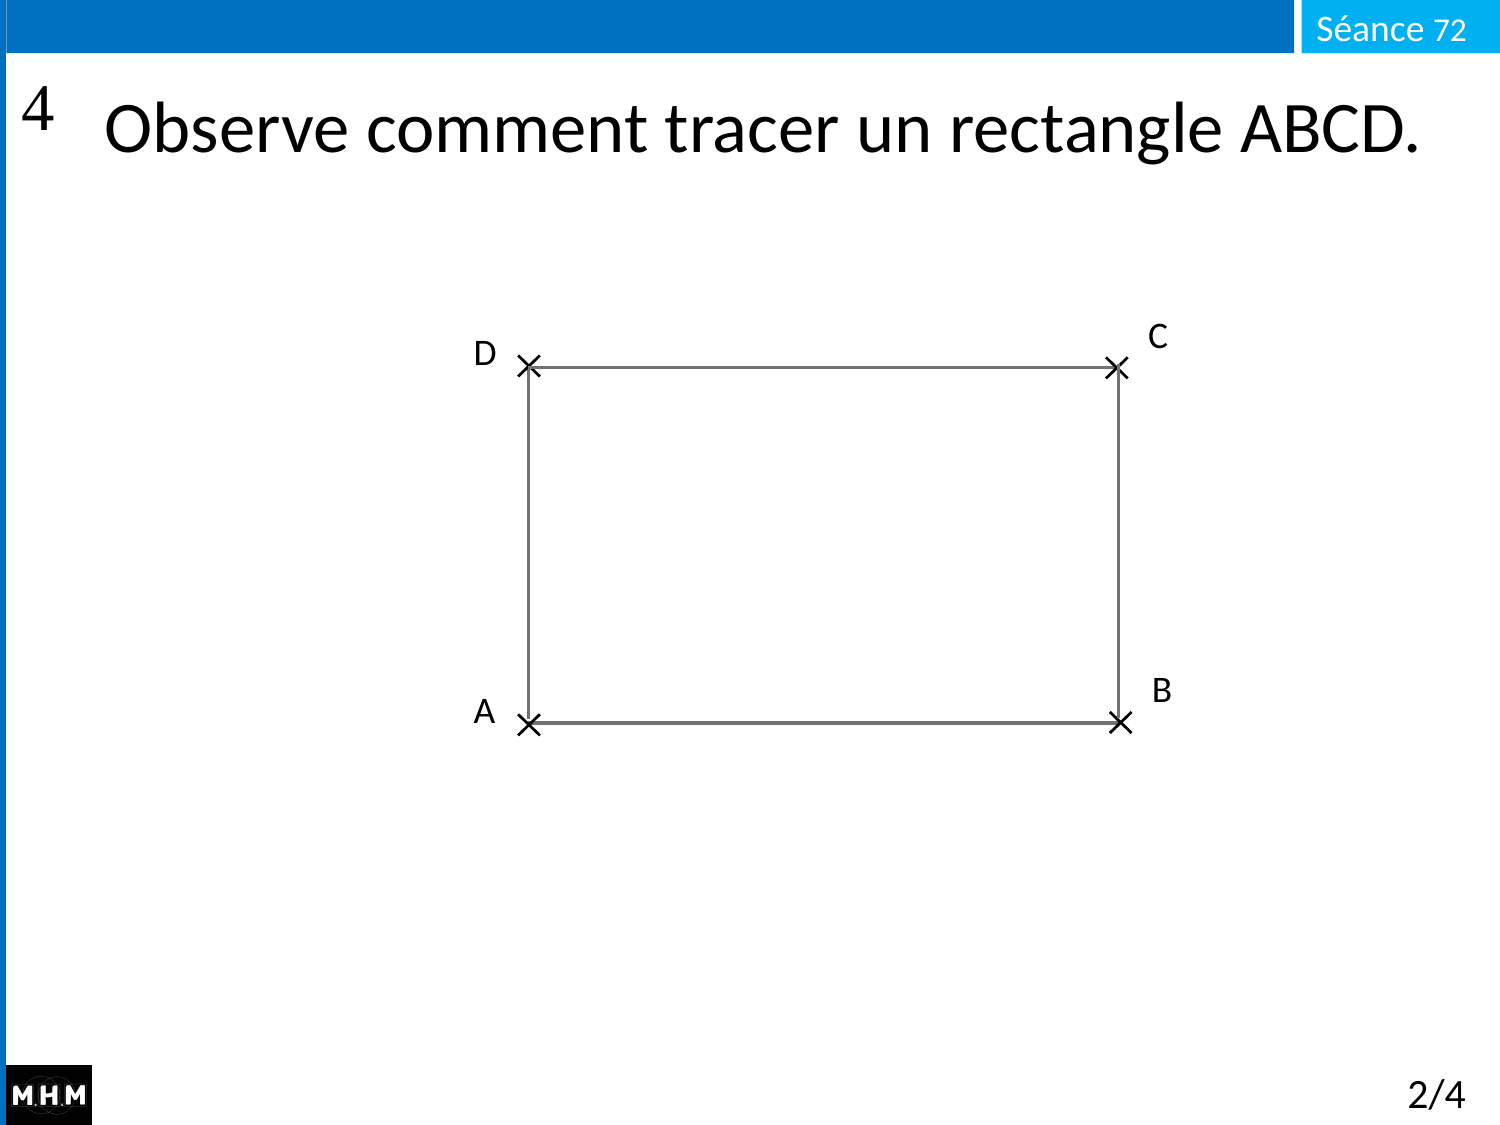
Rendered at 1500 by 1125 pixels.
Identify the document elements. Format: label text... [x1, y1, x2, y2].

title Observe comment tracer un rectangle ABCD. [89, 78, 1474, 180]
list 2/4 [1373, 1064, 1500, 1125]
picture [6, 1065, 92, 1125]
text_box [1095, 303, 1183, 389]
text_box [458, 678, 551, 746]
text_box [1099, 657, 1187, 743]
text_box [458, 320, 551, 387]
